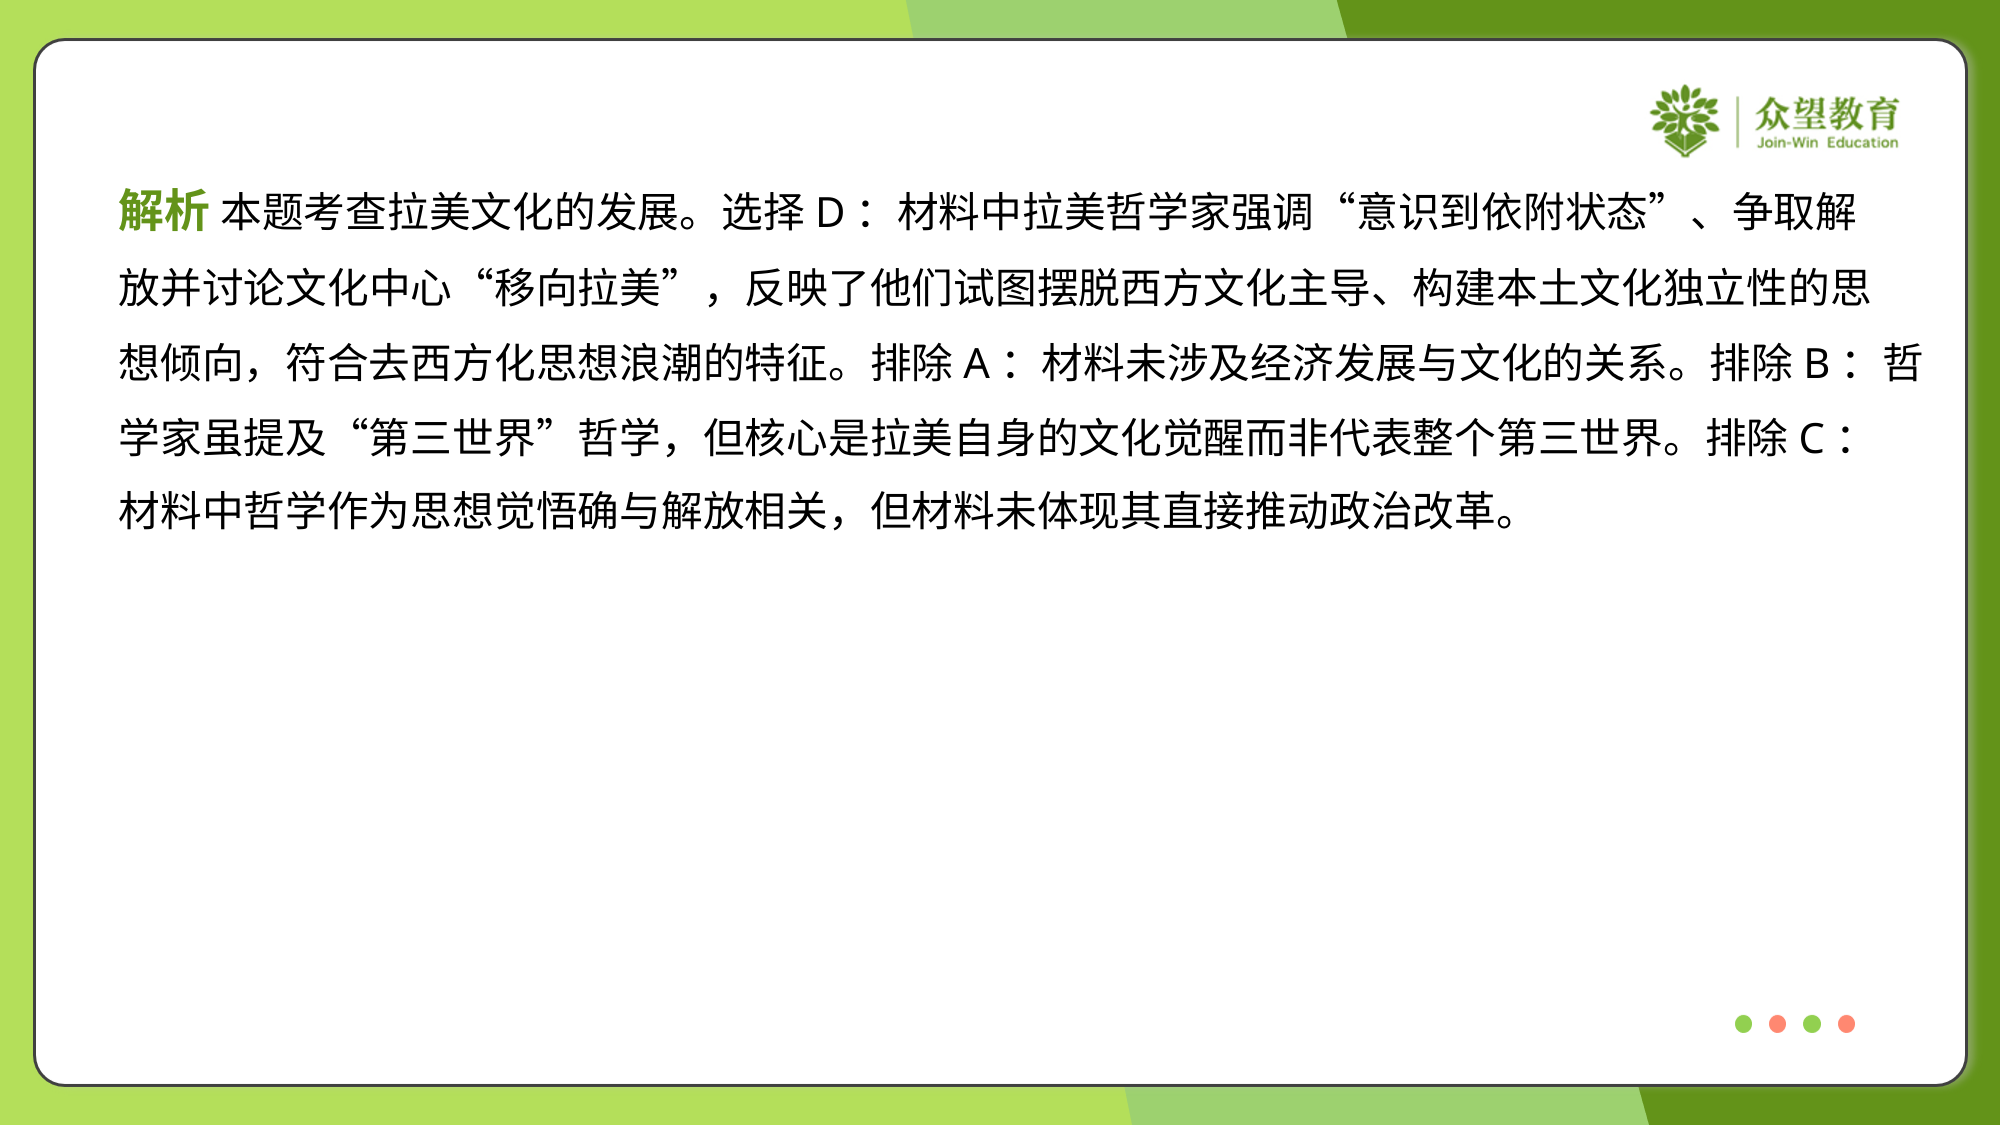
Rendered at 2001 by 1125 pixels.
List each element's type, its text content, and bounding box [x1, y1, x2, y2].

text_box 解析 本题考查拉美文化的发展。选择D：材料中拉美哲学家强调“意识到依附状态”、争取解 放并讨论文化中心“移向拉美”，反映了他们试图摆脱西方文化主导、构建本土文化独立性的思 想倾向，符合去西方化思想浪潮的特征。排除A：材料未涉及经济发展与文化的关系。排除B：哲 学家虽提及“第三世界”哲学，但核心是拉美自身的文化觉醒而非代表整个第三世界。排除C： 材料中哲学作为思想觉悟确与解放相关，但材料未体现其直接推动政治改革。 [118, 159, 1883, 527]
picture [0, 0, 2000, 1125]
